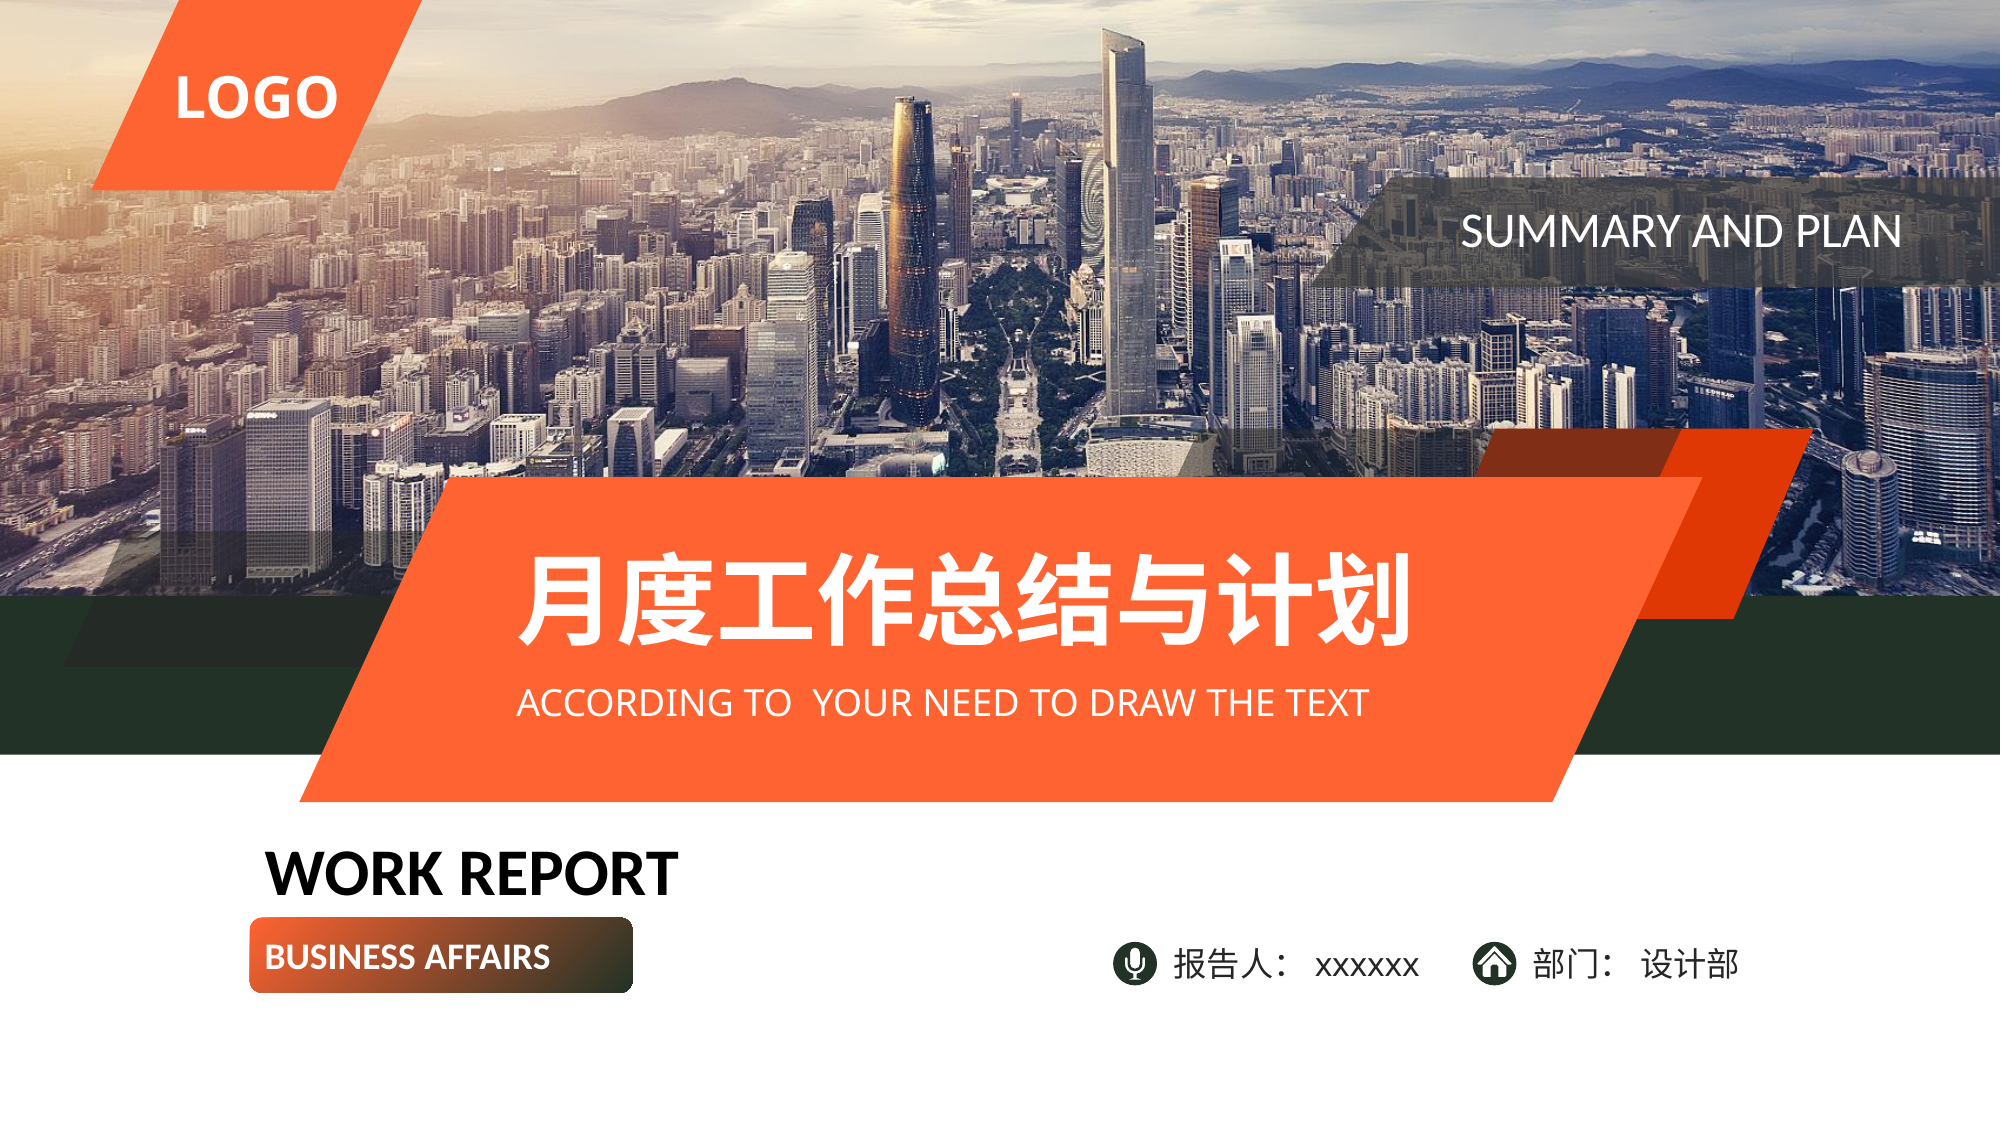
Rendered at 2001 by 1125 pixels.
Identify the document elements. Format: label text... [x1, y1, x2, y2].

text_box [1113, 937, 1810, 990]
text_box [61, 597, 392, 669]
text_box [1576, 597, 2000, 756]
text_box [297, 597, 1649, 804]
text_box Work report [249, 821, 703, 917]
text_box [1639, 597, 1744, 620]
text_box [249, 917, 633, 993]
text_box [0, 597, 359, 756]
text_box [501, 530, 1446, 732]
picture [0, 0, 2000, 597]
